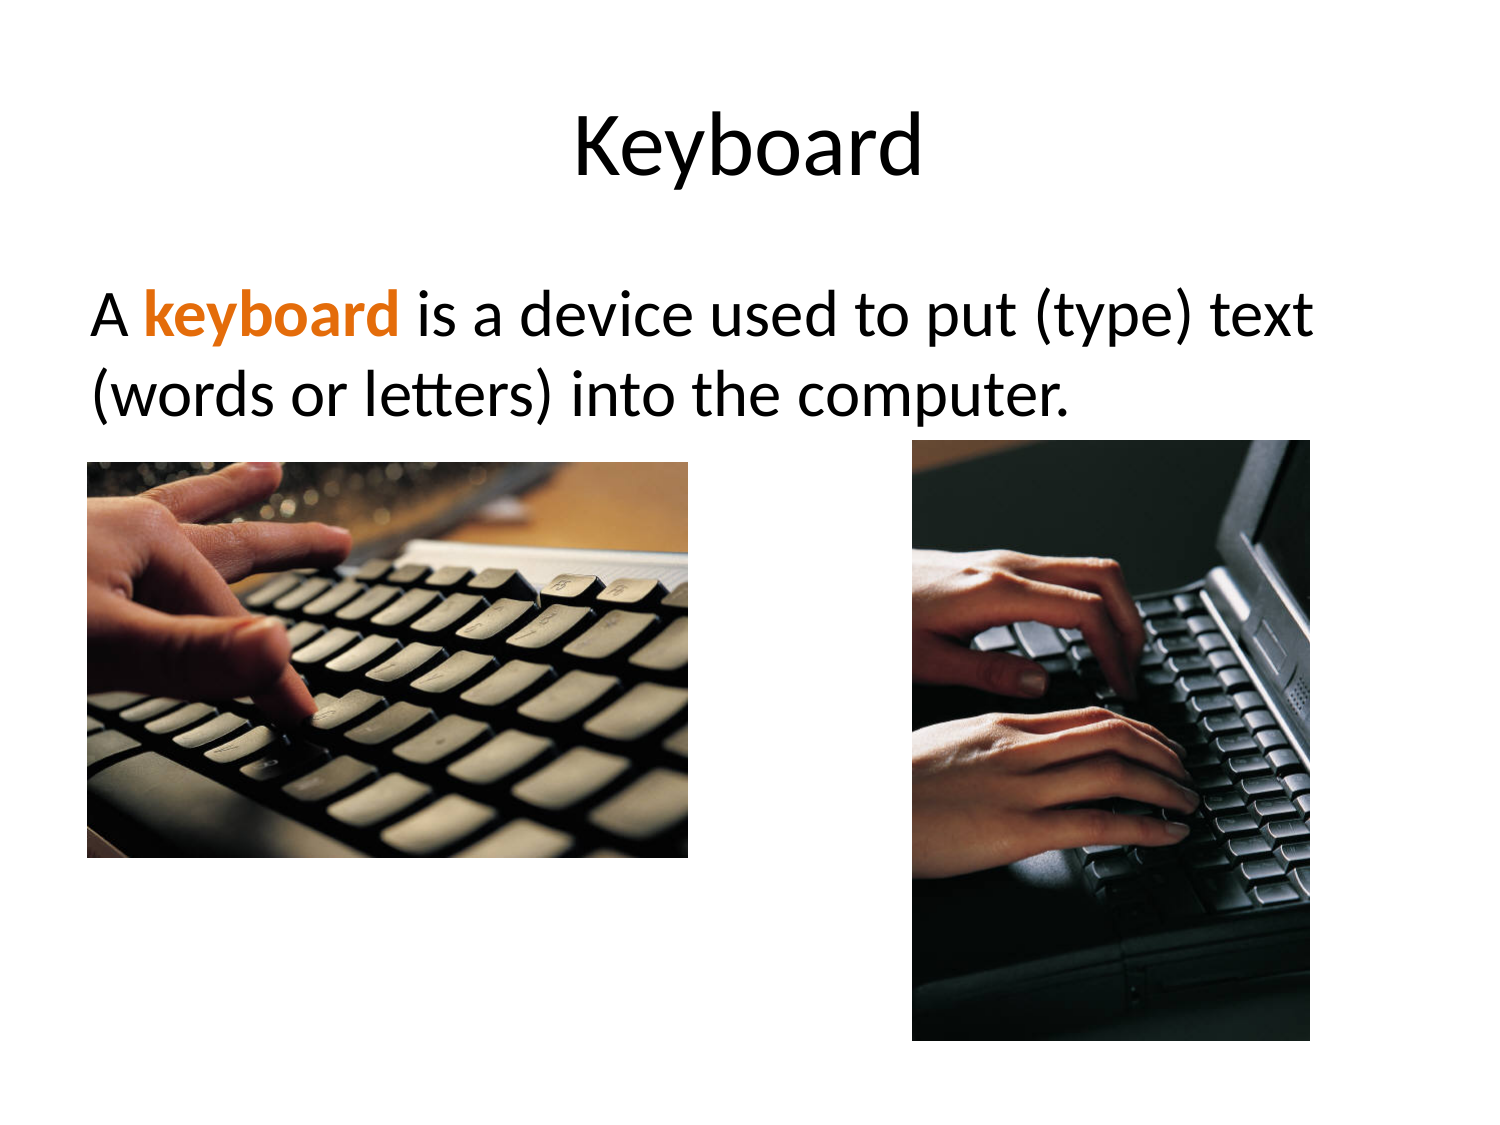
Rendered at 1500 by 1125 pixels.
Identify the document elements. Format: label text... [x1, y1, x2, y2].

picture [912, 440, 1310, 1042]
picture [87, 462, 688, 858]
list A keyboard is a device used to put (type) text (words or letters) into the computer. [75, 262, 1425, 1005]
title Keyboard [75, 45, 1425, 233]
